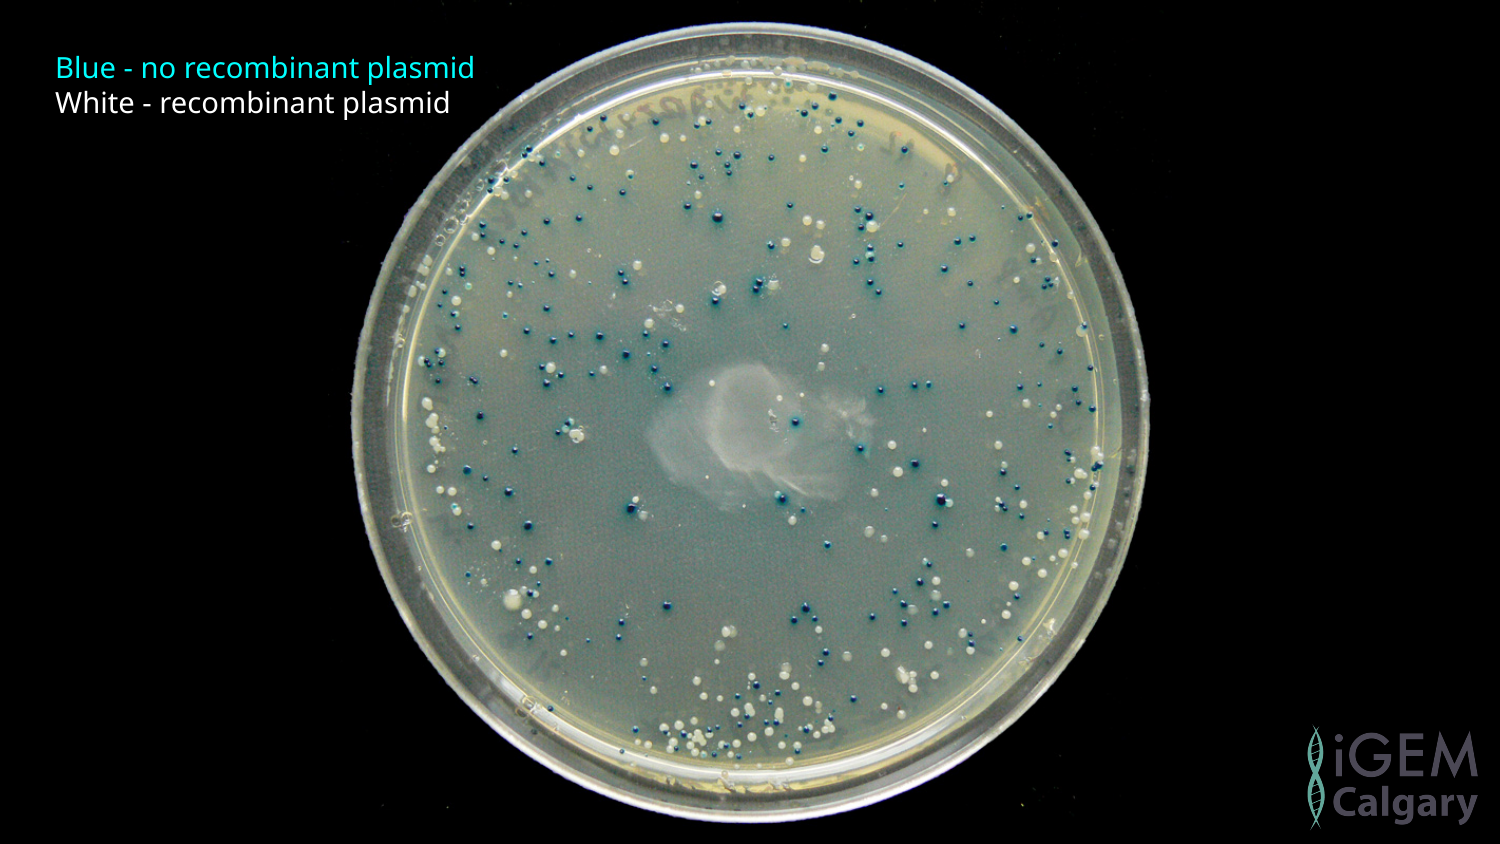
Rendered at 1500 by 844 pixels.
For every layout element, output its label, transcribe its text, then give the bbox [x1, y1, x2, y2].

picture [327, 0, 1173, 844]
text_box Blue - no recombinant plasmid White - recombinant plasmid [40, 34, 322, 149]
picture [1304, 717, 1488, 833]
